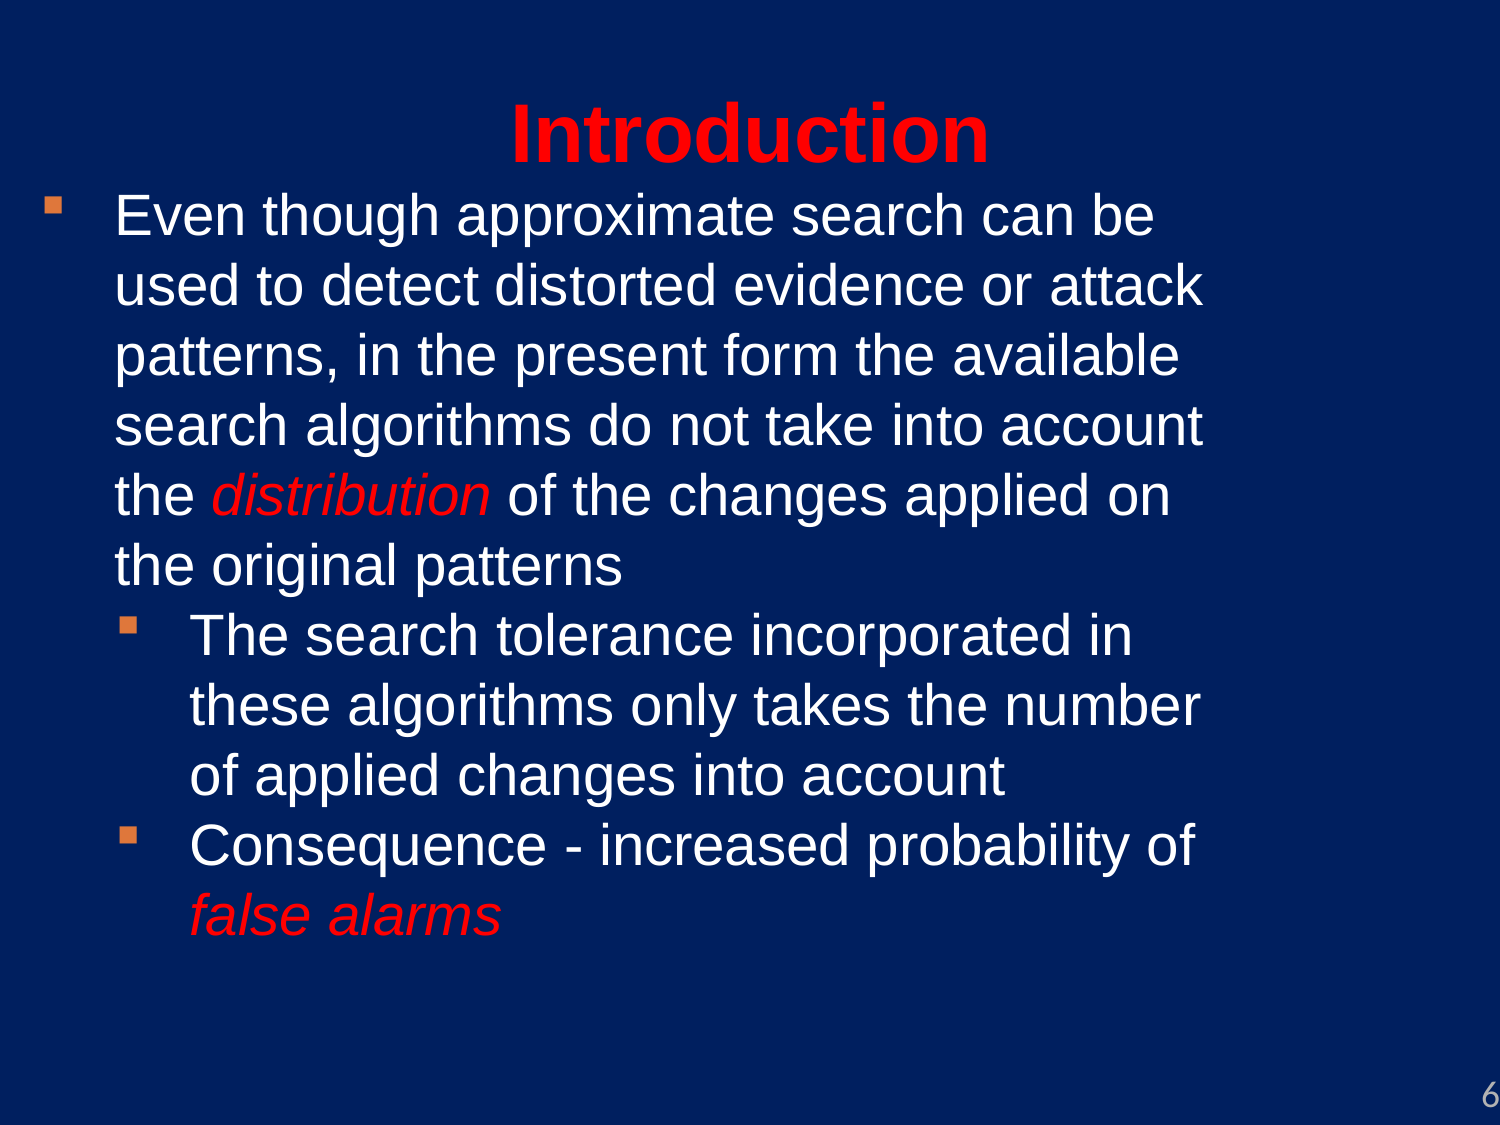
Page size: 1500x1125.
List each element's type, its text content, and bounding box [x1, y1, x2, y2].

text_box Even though approximate search can be used to detect distorted evidence or attack patterns, in the present form the available search algorithms do not take into account the distribution of the changes applied on the original patterns The search tolerance incorporated in these algorithms only takes the number of applied changes into account Consequence - increased probability of false alarms [37, 177, 1226, 948]
title Introduction [44, 53, 1456, 267]
slide_number 6 [1437, 1069, 1500, 1125]
